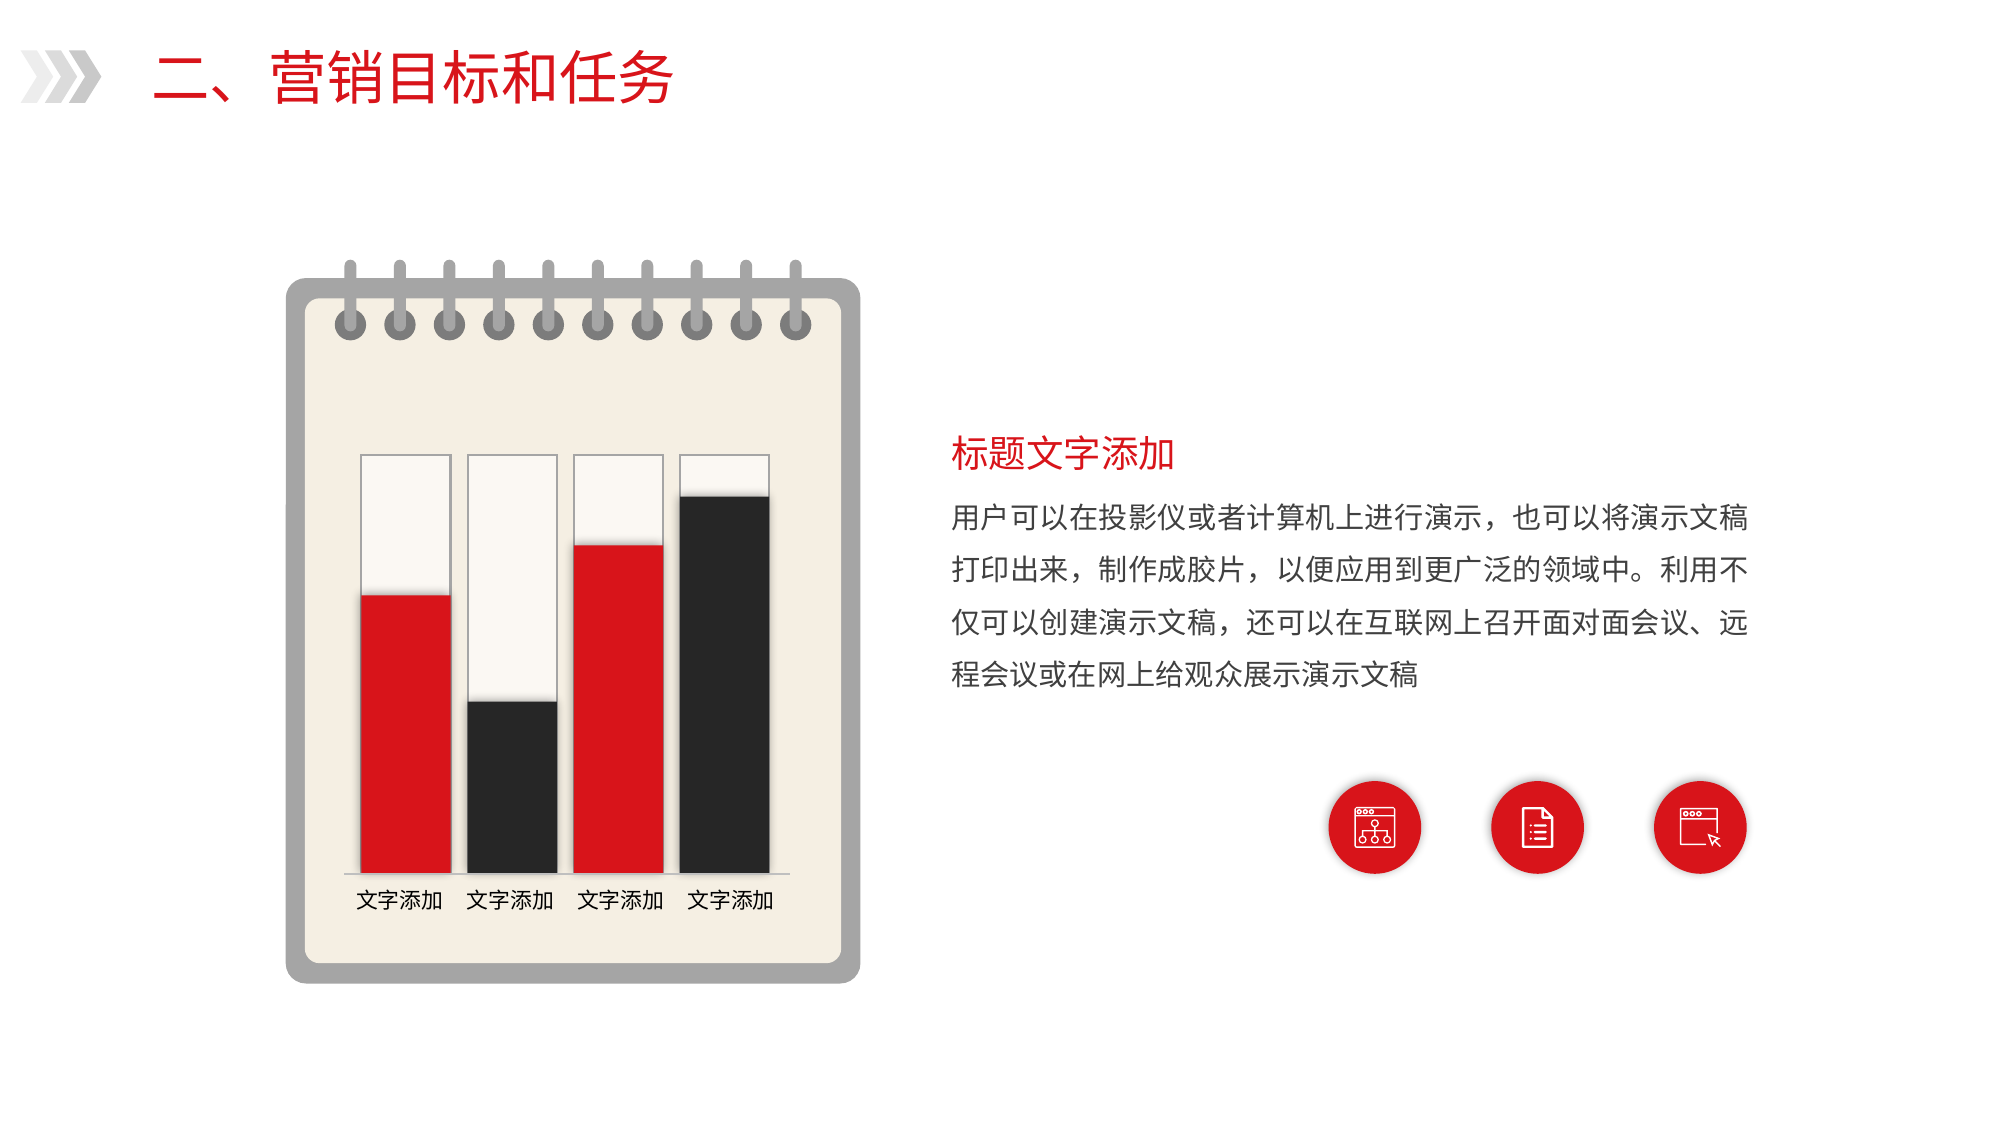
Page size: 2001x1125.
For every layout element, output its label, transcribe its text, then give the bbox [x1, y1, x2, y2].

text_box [285, 259, 861, 984]
text_box [1653, 780, 1748, 875]
text_box [1353, 805, 1397, 849]
text_box 二、营销目标和任务 [136, 33, 691, 119]
text_box [1678, 806, 1723, 850]
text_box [20, 50, 102, 103]
text_box [1490, 780, 1586, 875]
text_box [1520, 806, 1555, 850]
text_box [1327, 780, 1423, 875]
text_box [936, 413, 1765, 702]
